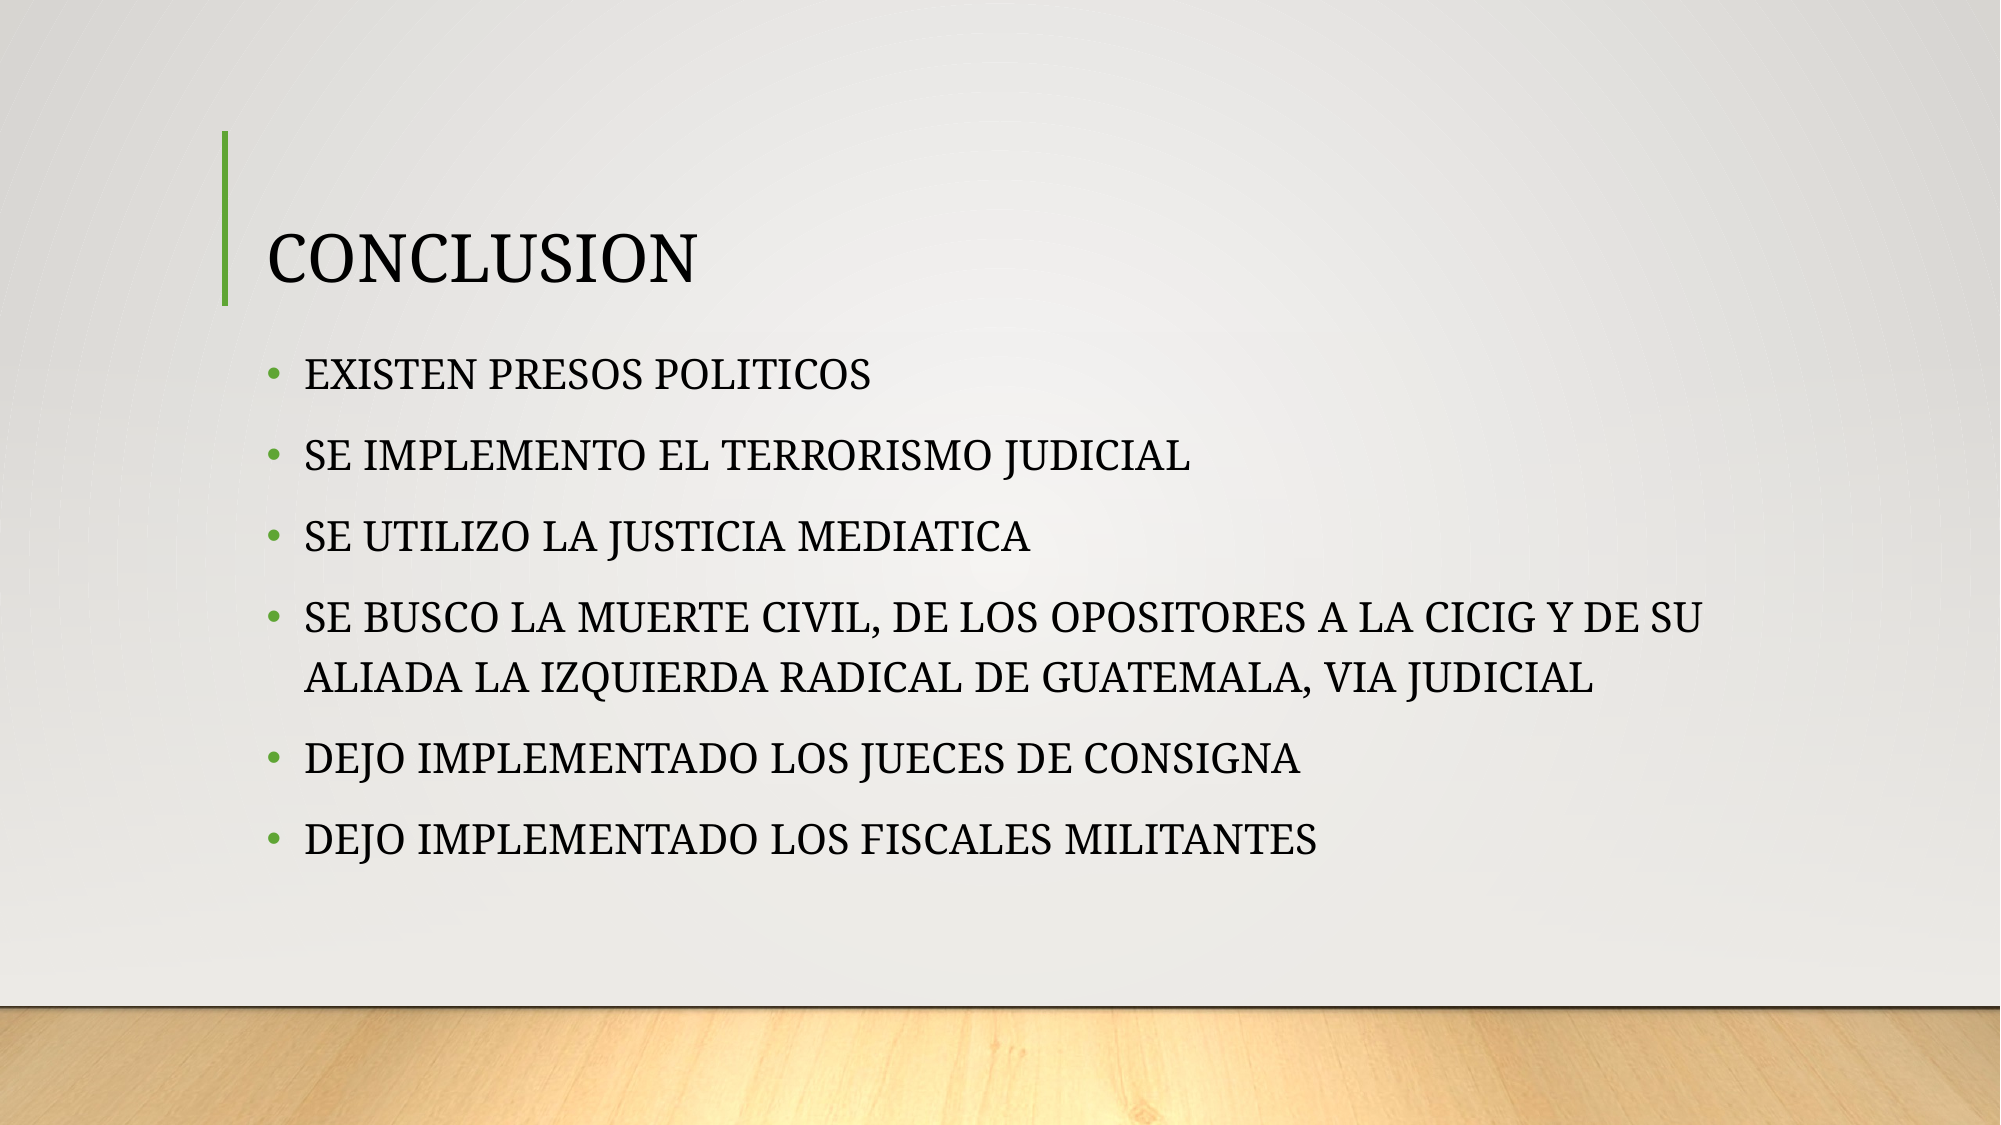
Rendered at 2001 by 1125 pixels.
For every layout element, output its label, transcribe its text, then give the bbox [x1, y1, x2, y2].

list EXISTEN PRESOS POLITICOS SE IMPLEMENTO EL TERRORISMO JUDICIAL SE UTILIZO LA JUSTICIA MEDIATICA SE BUSCO LA MUERTE CIVIL, DE LOS OPOSITORES A LA CICIG Y DE SU ALIADA LA IZQUIERDA RADICAL DE GUATEMALA, VIA JUDICIAL DEJO IMPLEMENTADO LOS JUECES DE CONSIGNA DEJO IMPLEMENTADO LOS FISCALES MILITANTES [251, 330, 1814, 897]
picture [0, 1006, 2000, 1125]
title CONCLUSION [251, 71, 1814, 305]
